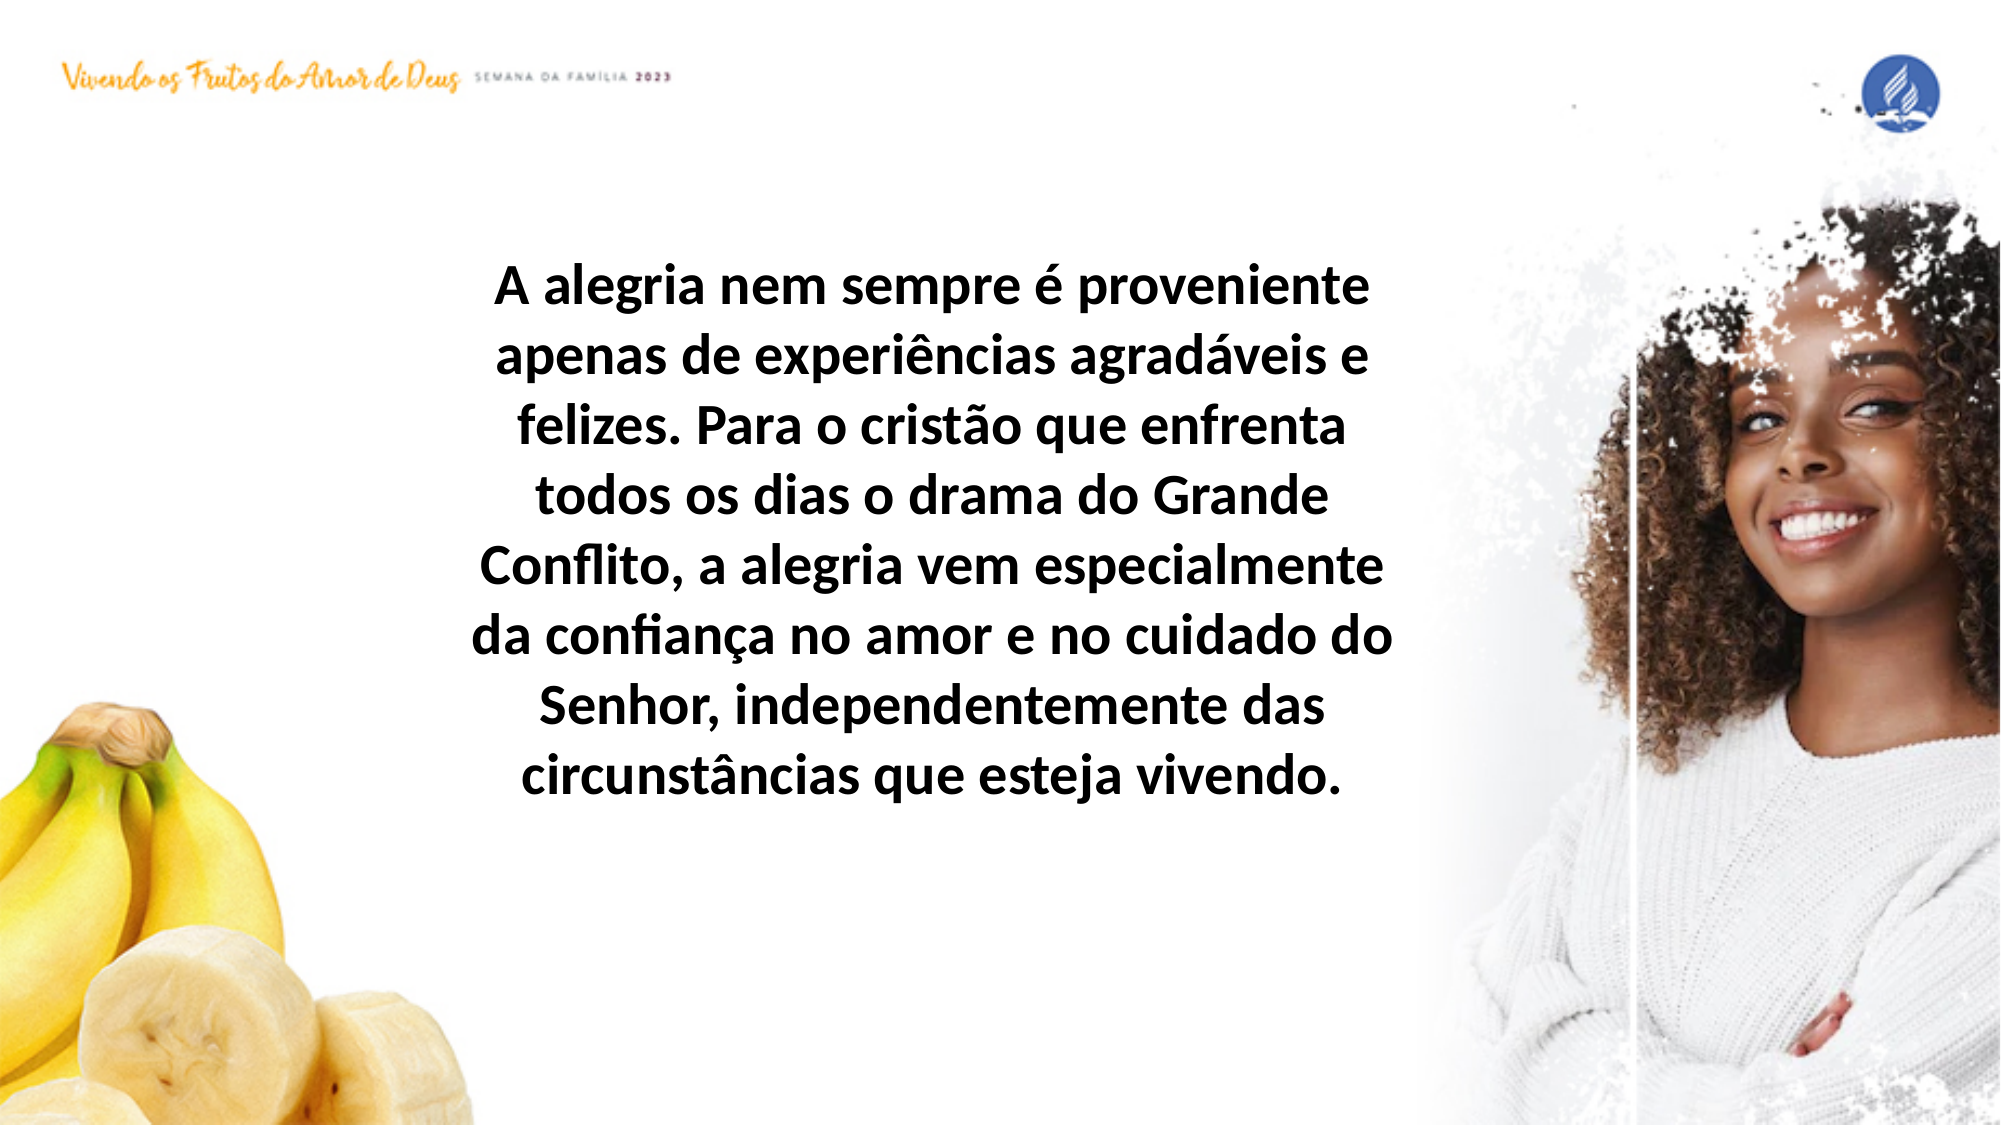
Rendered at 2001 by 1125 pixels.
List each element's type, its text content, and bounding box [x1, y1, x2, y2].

text_box A alegria nem sempre é proveniente apenas de experiências agradáveis e felizes. Para o cristão que enfrenta todos os dias o drama do Grande Conflito, a alegria vem especialmente da confiança no amor e no cuidado do Senhor, independentemente das circunstâncias que esteja vivendo. [455, 238, 1411, 814]
picture [0, 0, 2001, 1125]
